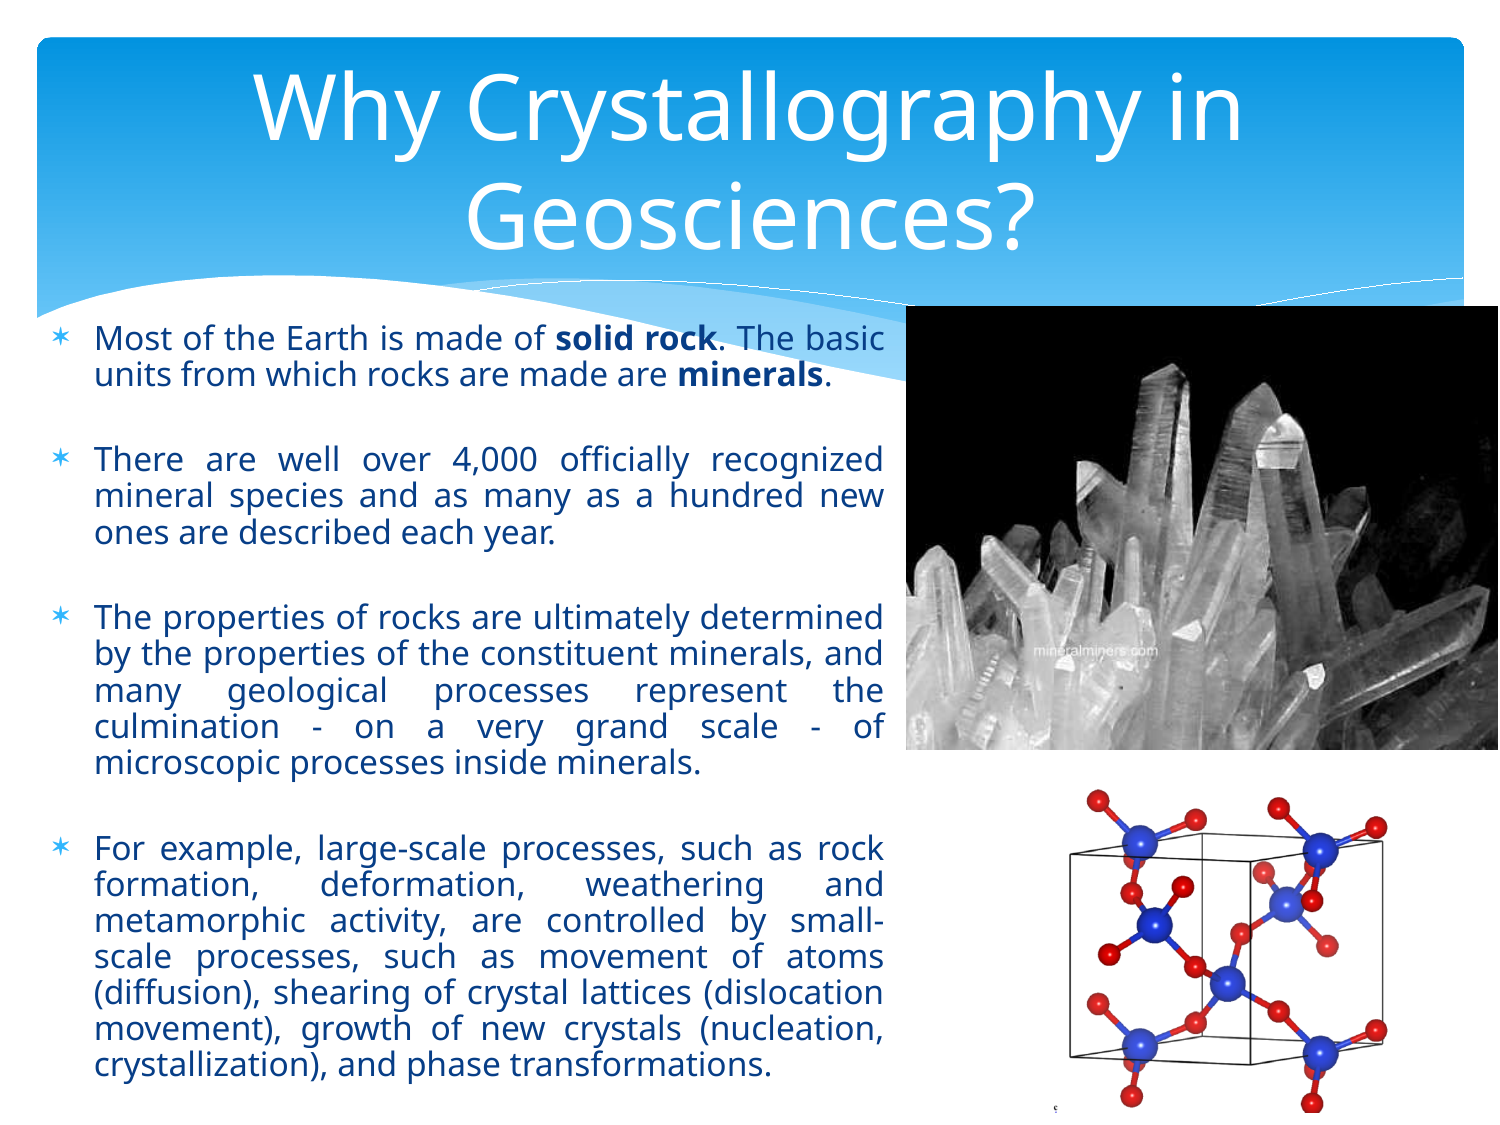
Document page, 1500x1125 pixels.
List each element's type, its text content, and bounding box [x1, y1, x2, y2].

list Most of the Earth is made of solid rock. The basic units from which rocks are made are minerals. There are well over 4,000 officially recognized mineral species and as many as a hundred new ones are described each year. The properties of rocks are ultimately determined by the properties of the constituent minerals, and many geological processes represent the culmination - on a very grand scale - of microscopic processes inside minerals. For example, large-scale processes, such as rock formation, deformation, weathering and metamorphic activity, are controlled by small-scale processes, such as movement of atoms (diffusion), shearing of crystal lattices (dislocation movement), growth of new crystals (nucleation, crystallization), and phase transformations. [37, 313, 900, 1102]
picture [1049, 785, 1401, 1113]
title Why Crystallography in Geosciences? [75, 55, 1425, 261]
picture [905, 305, 1499, 751]
